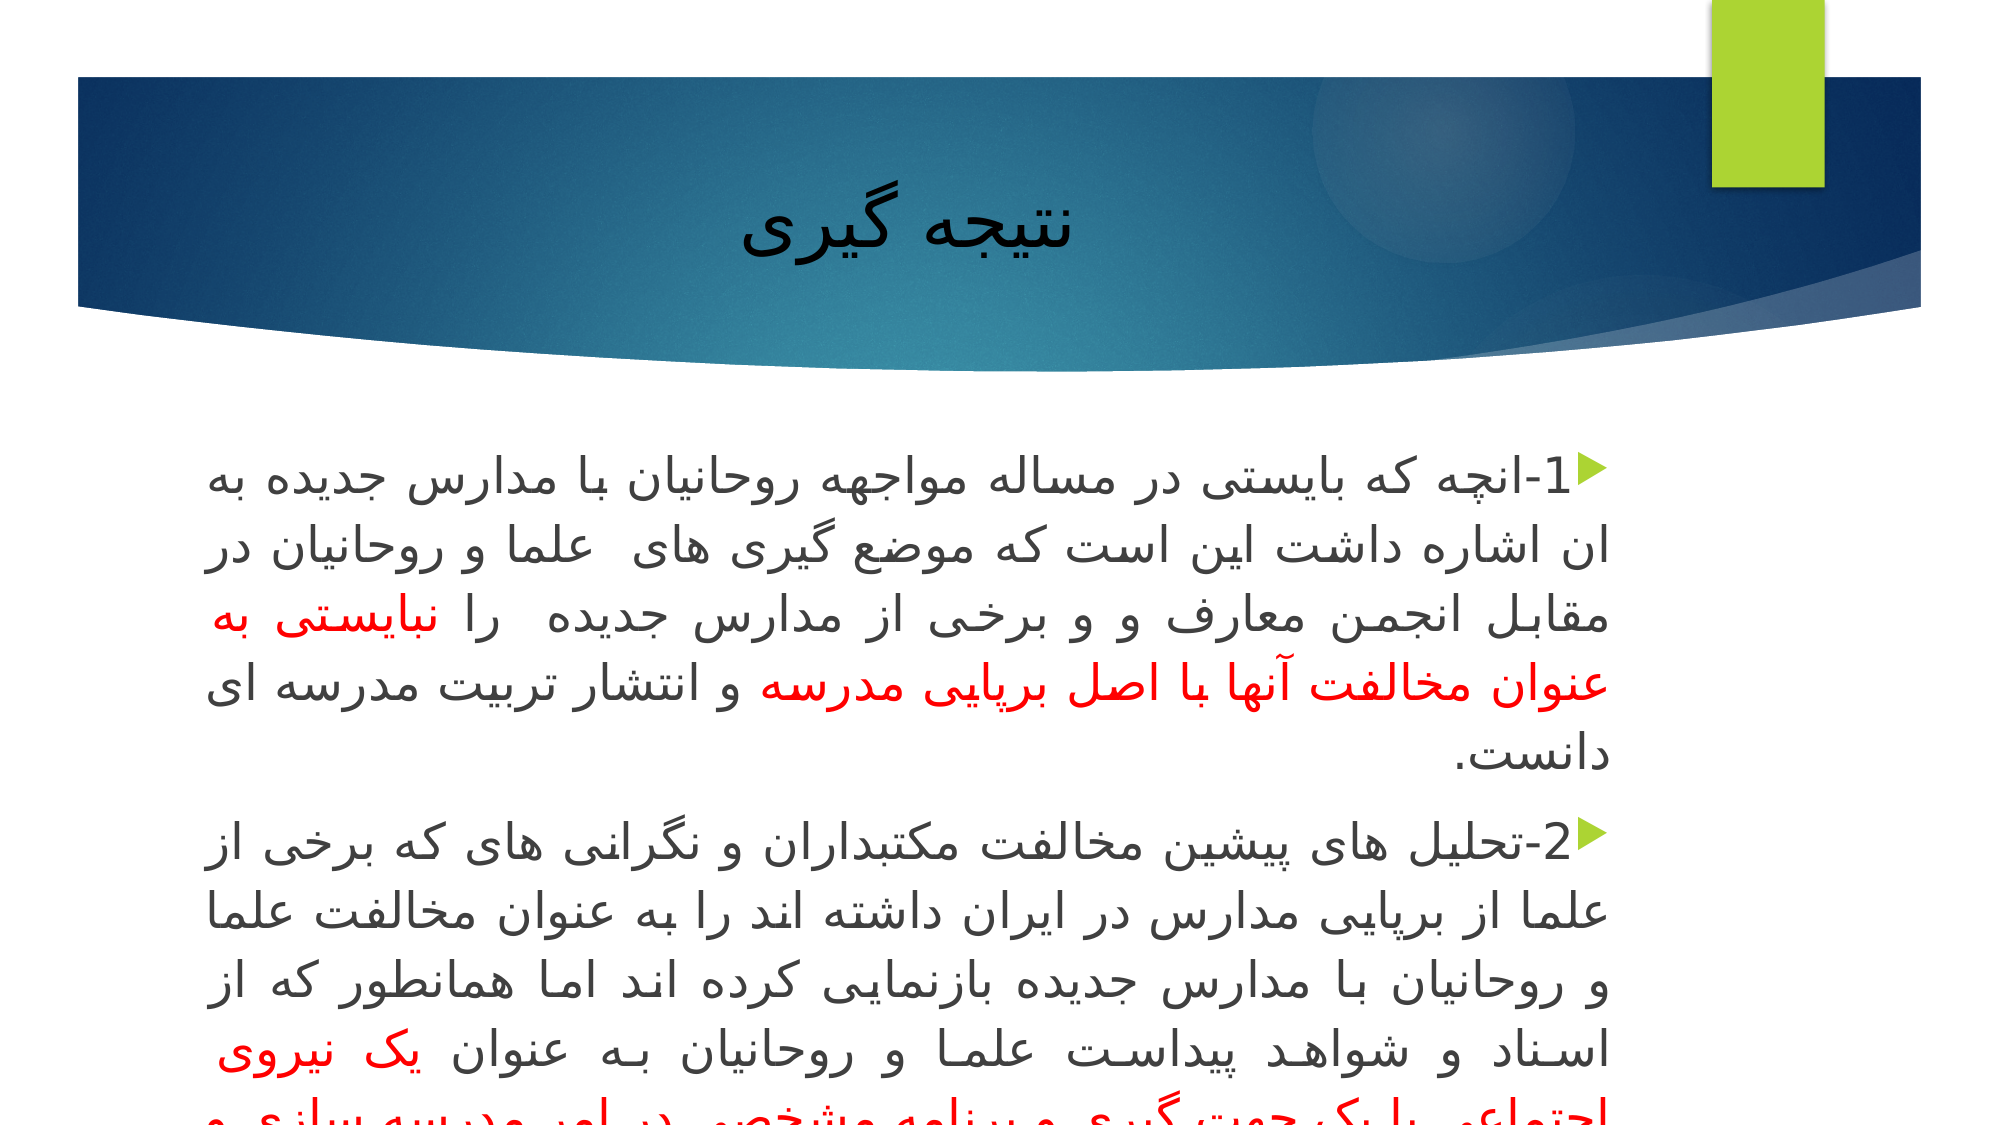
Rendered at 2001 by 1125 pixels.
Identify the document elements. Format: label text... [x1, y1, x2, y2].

title نتیجه گیری [189, 159, 1627, 276]
list 1-انچه که بایستی در مساله مواجهه روحانیان با مدارس جدیده به ان اشاره داشت این است که موضع گیری های علما و روحانیان در مقابل انجمن معارف و و برخی از مدارس جدیده را نبایستی به عنوان مخالفت آنها با اصل برپایی مدرسه و انتشار تربیت مدرسه ای دانست. 2-تحلیل های پیشین مخالفت مکتبداران و نگرانی های که برخی از علما از برپایی مدارس در ایران داشته اند را به عنوان مخالفت علما و روحانیان با مدارس جدیده بازنمایی کرده اند اما همانطور که از اسناد و شواهد پیداست علما و روحانیان به عنوان یک نیروی اجتماعی با یک جهت گیری و برنامه مشخصی در امر مدرسه سازی و مدرسه داری مشارکت فعال داشته و به عنوان یک نیروی ترقی خواه در جهت انتشار تربیت مدرسه ای عمل کرده اند. [189, 427, 1627, 1083]
